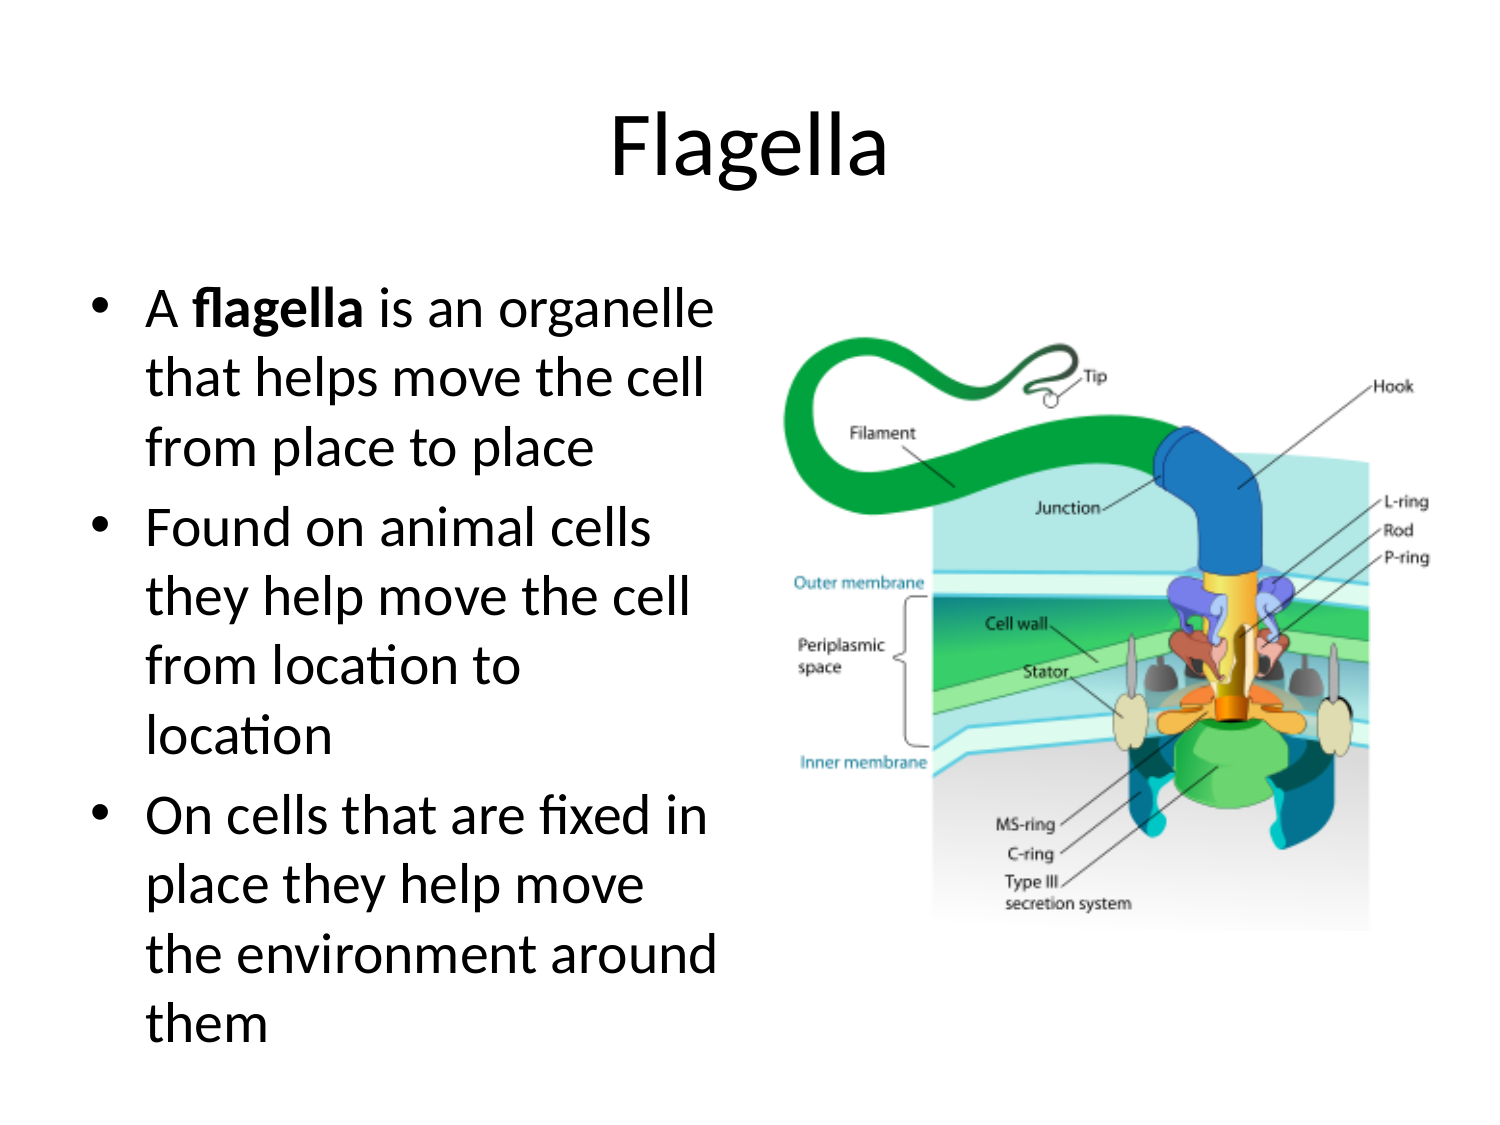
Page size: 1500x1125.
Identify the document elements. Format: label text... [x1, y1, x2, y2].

title Flagella [75, 45, 1425, 233]
picture [774, 330, 1449, 931]
list A flagella is an organelle that helps move the cell from place to place Found on animal cells they help move the cell from location to location On cells that are fixed in place they help move the environment around them [75, 262, 738, 1063]
